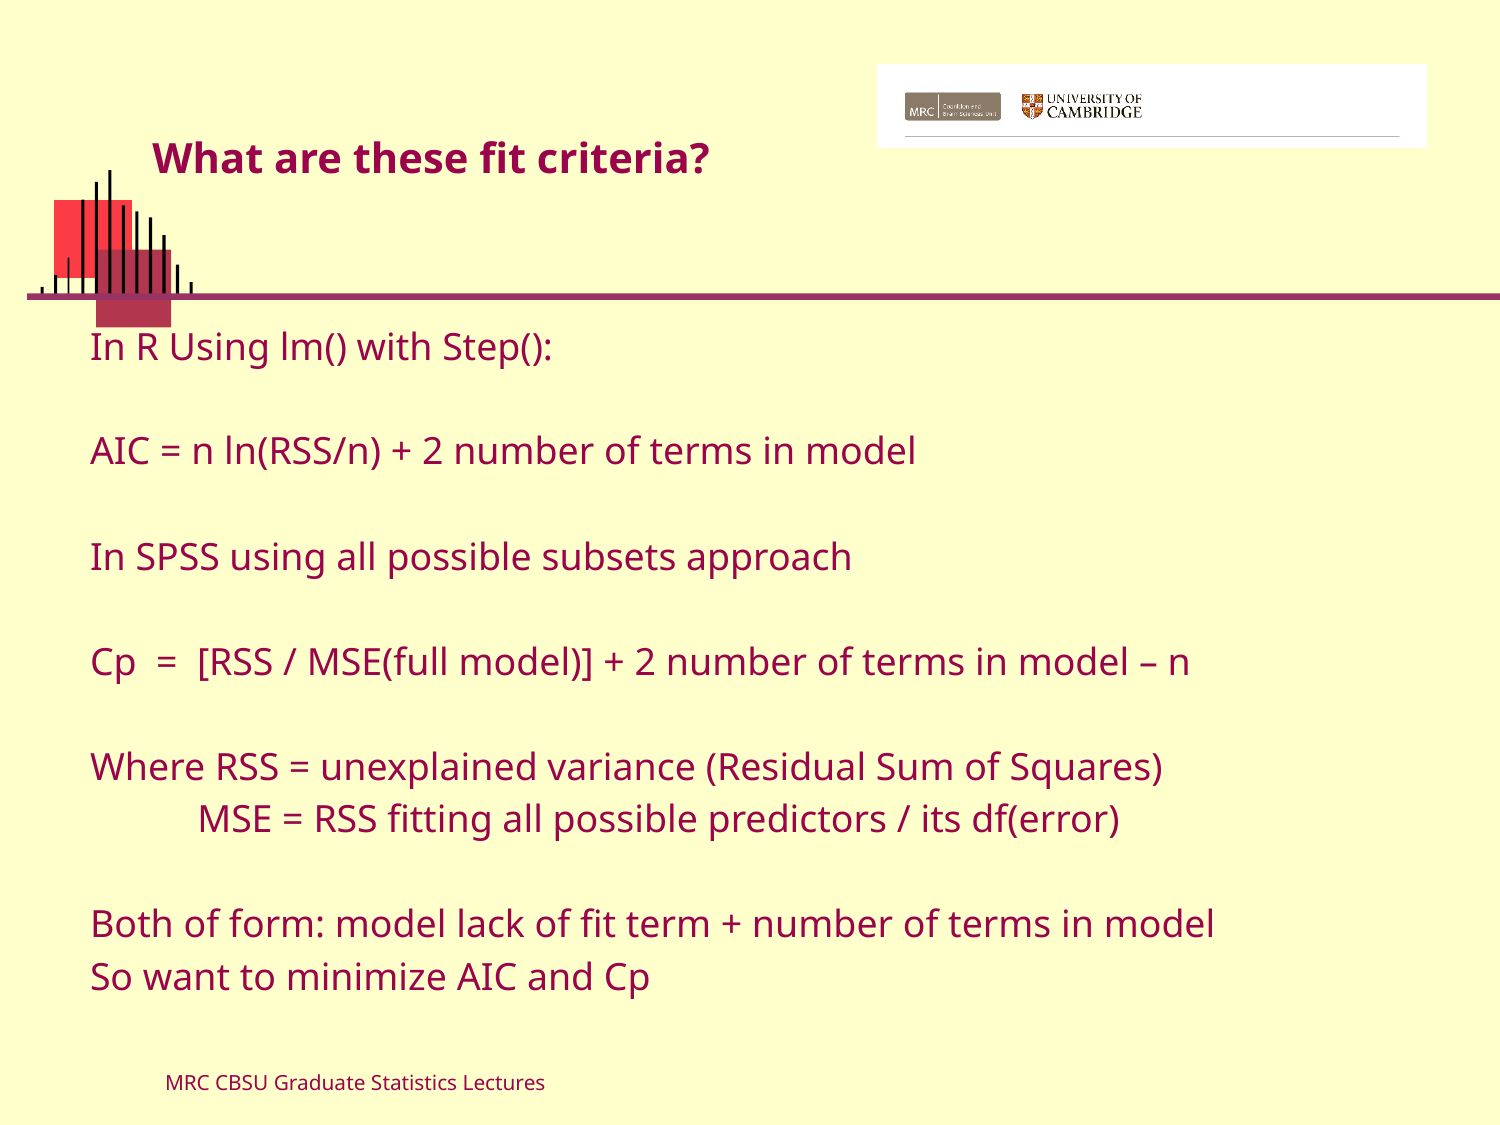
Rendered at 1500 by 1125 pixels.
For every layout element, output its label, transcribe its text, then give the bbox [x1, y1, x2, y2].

title What are these fit criteria? [137, 137, 988, 233]
picture [877, 64, 1427, 148]
list In R Using lm() with Step(): AIC = n ln(RSS/n) + 2 number of terms in model In SPSS using all possible subsets approach Cp = [RSS / MSE(full model)] + 2 number of terms in model – n Where RSS = unexplained variance (Residual Sum of Squares) MSE = RSS fitting all possible predictors / its df(error) Both of form: model lack of fit term + number of terms in model So want to minimize AIC and Cp [75, 262, 1425, 1038]
footer MRC CBSU Graduate Statistics Lectures [149, 1062, 988, 1101]
